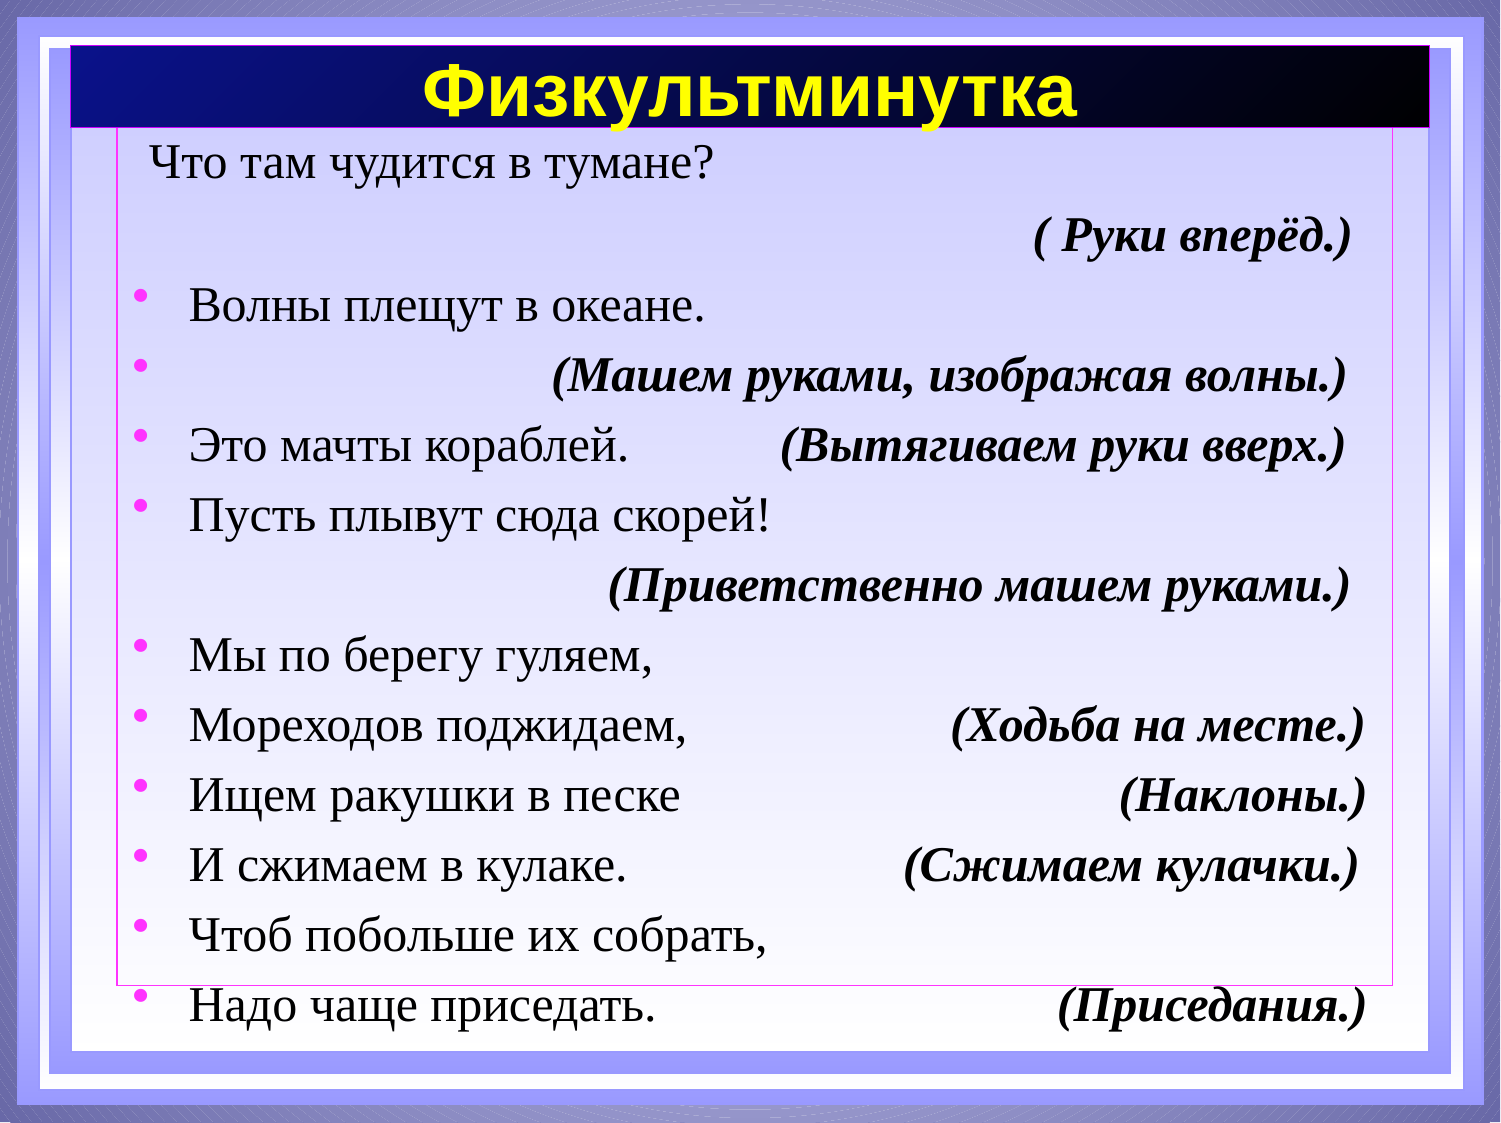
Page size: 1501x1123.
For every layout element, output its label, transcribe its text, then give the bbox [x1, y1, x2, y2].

text_box Физкультминутка [70, 45, 1430, 128]
list Что там чудится в тумане? ( Руки вперёд.) Волны плещут в океане. (Машем руками, изображая волны.) Это мачты кораблей. (Вытягиваем руки вверх.) Пусть плывут сюда скорей! (Приветственно машем руками.) Мы по берегу гуляем, Мореходов поджидаем, (Ходьба на месте.) Ищем ракушки в песке (Наклоны.) И сжимаем в кулаке. (Сжимаем кулачки.) Чтоб побольше их собрать, Надо чаще приседать. (Приседания.) [116, 128, 1393, 986]
